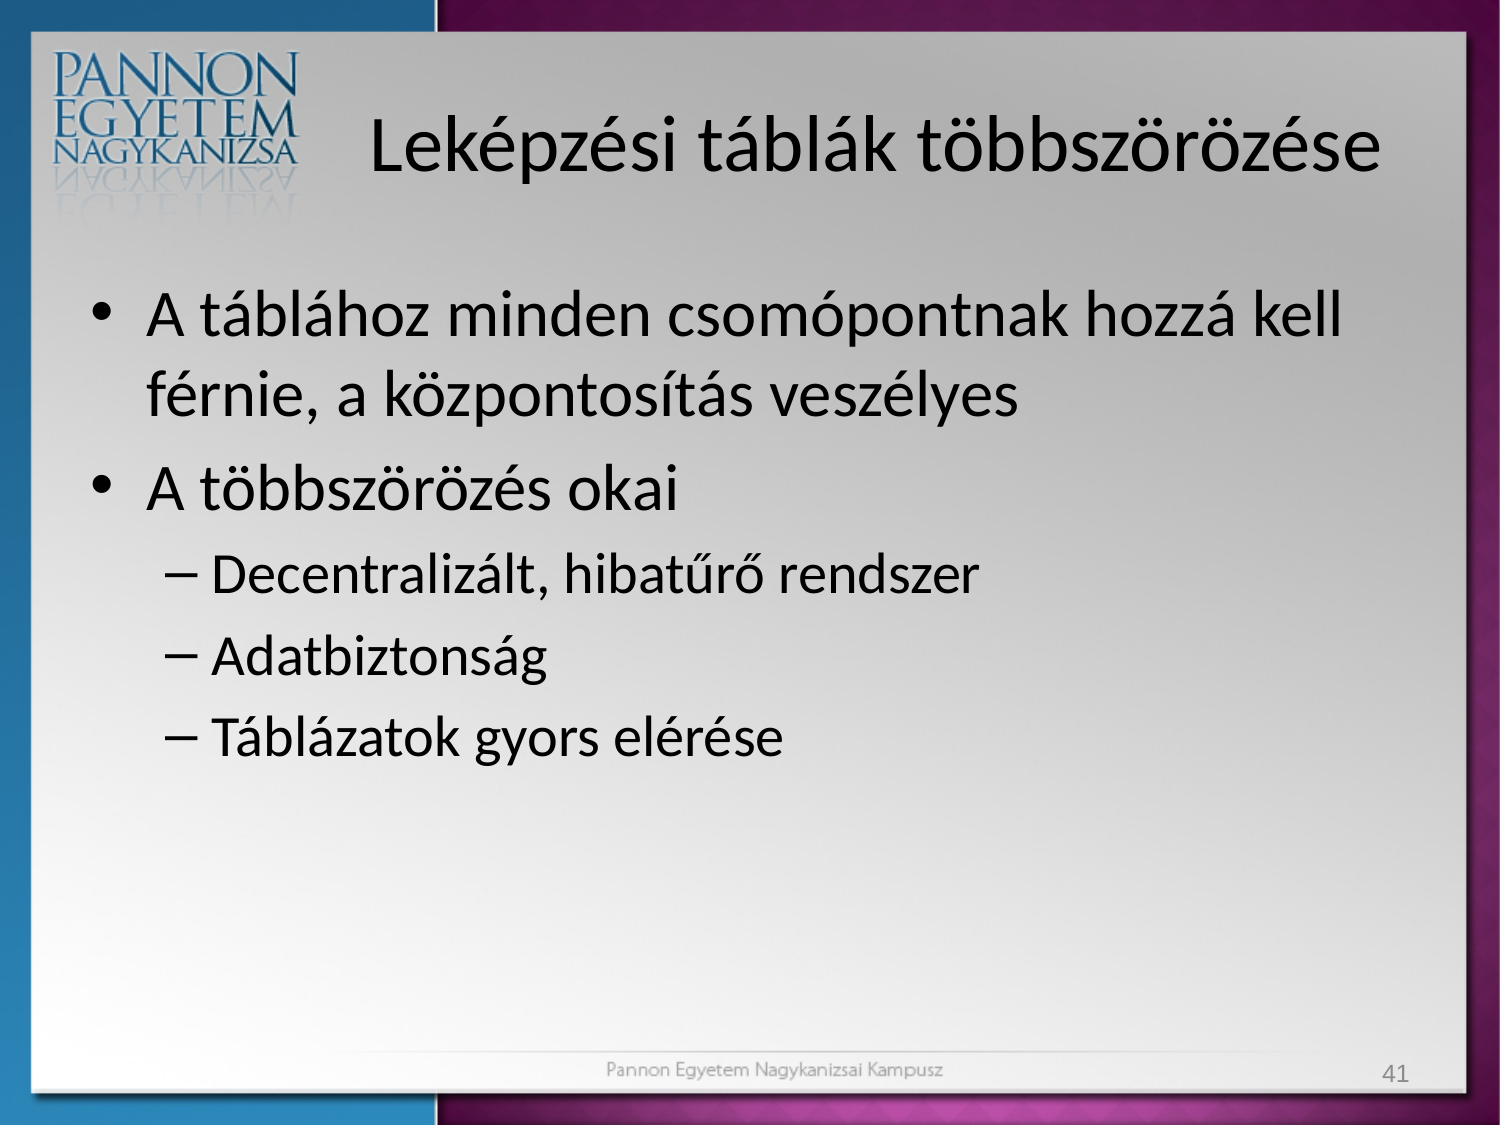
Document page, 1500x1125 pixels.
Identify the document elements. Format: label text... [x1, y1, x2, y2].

picture [0, 0, 1500, 1125]
slide_number 41 [1074, 1042, 1425, 1103]
list A táblához minden csomópontnak hozzá kell férnie, a központosítás veszélyes A többszörözés okai Decentralizált, hibatűrő rendszer Adatbiztonság Táblázatok gyors elérése [75, 262, 1425, 1038]
title Leképzési táblák többszörözése [328, 45, 1425, 233]
